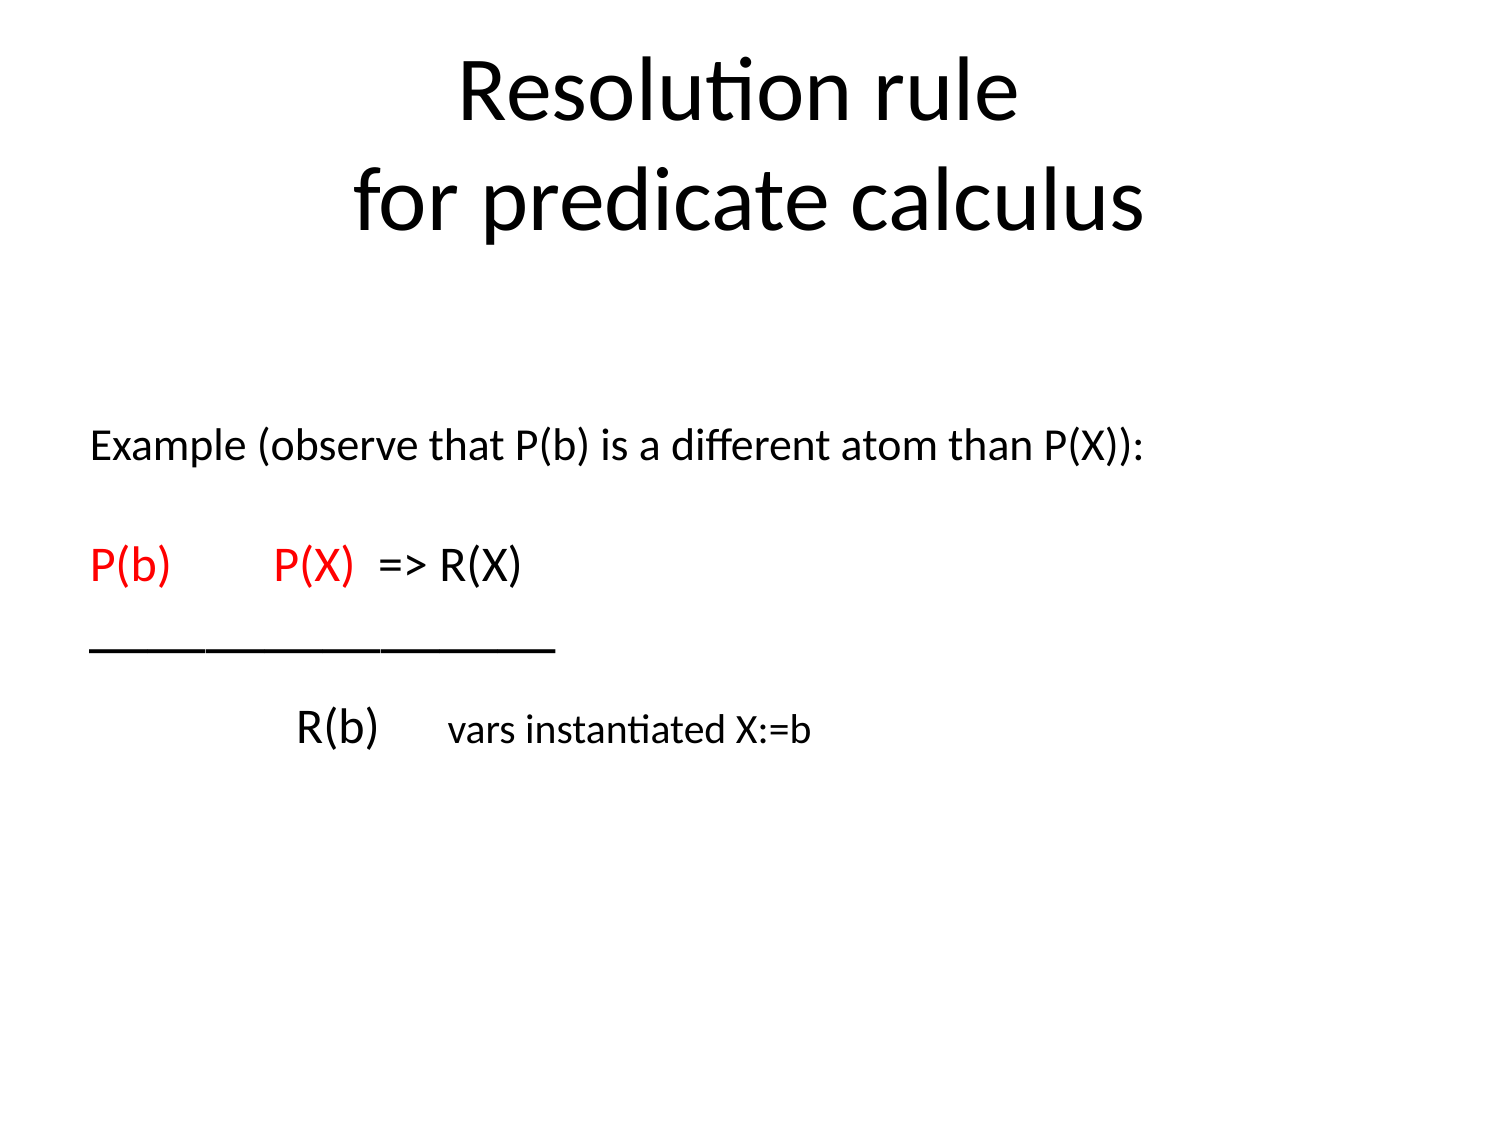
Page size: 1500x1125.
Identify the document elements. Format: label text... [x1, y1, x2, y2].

title Resolution rule for predicate calculus [75, 45, 1425, 233]
text_box Example (observe that P(b) is a different atom than P(X)): P(b) P(X) => R(X) ———————— R(b) vars instantiated X:=b [74, 262, 1425, 1005]
